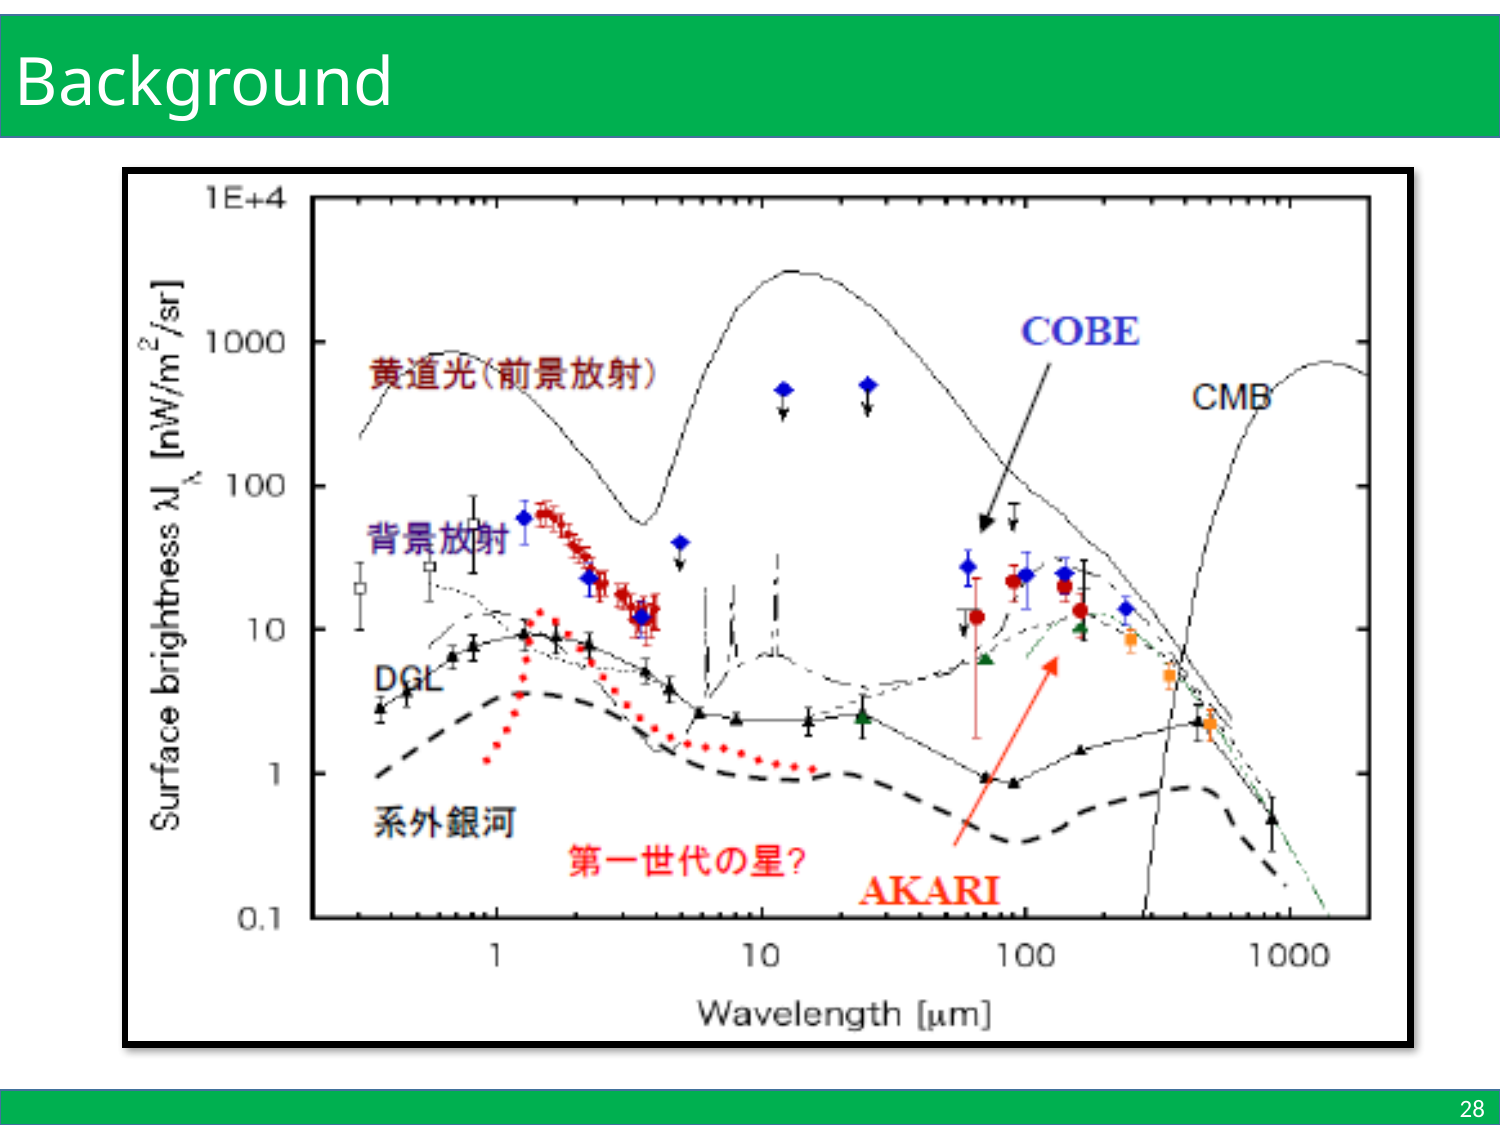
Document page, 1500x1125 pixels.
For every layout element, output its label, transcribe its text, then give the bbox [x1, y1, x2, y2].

text_box [0, 1089, 1162, 1125]
picture [127, 173, 1408, 1042]
slide_number 28 [1162, 1077, 1500, 1125]
text_box Background [0, 31, 1479, 126]
text_box [0, 14, 1500, 138]
